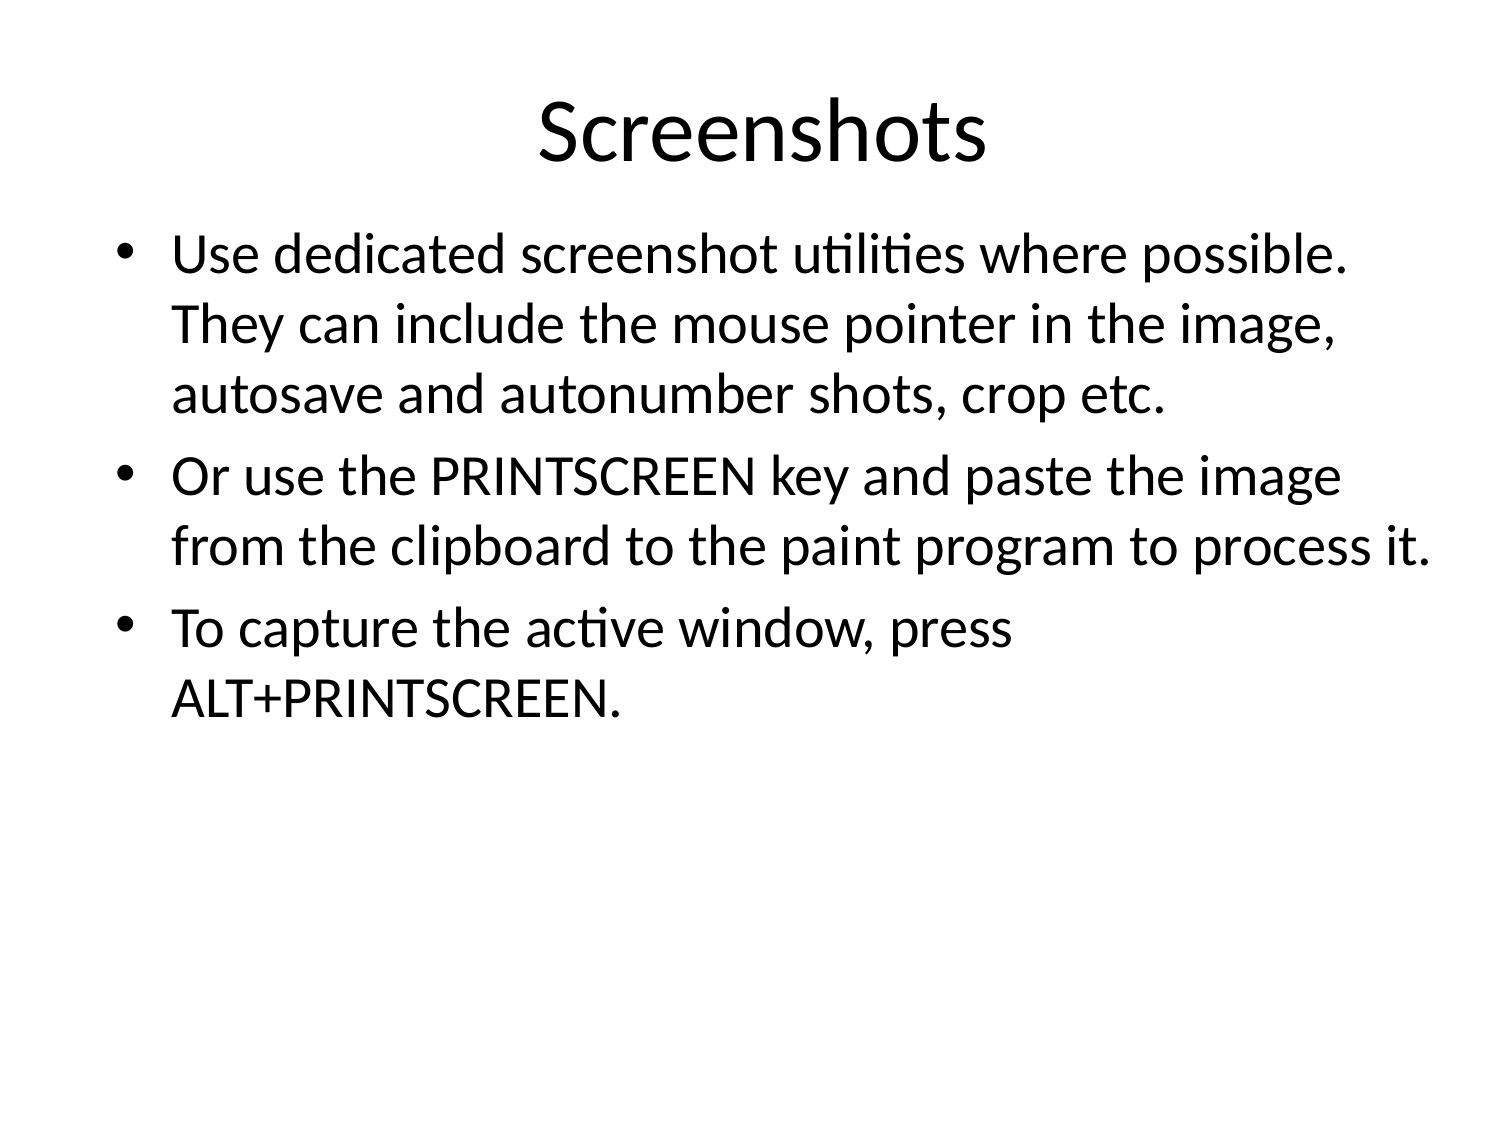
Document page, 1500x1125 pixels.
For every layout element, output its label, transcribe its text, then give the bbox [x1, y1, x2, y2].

title Screenshots [88, 30, 1439, 219]
list Use dedicated screenshot utilities where possible. They can include the mouse pointer in the image, autosave and autonumber shots, crop etc. Or use the PRINTSCREEN key and paste the image from the clipboard to the paint program to process it. To capture the active window, press ALT+PRINTSCREEN. [100, 207, 1451, 951]
